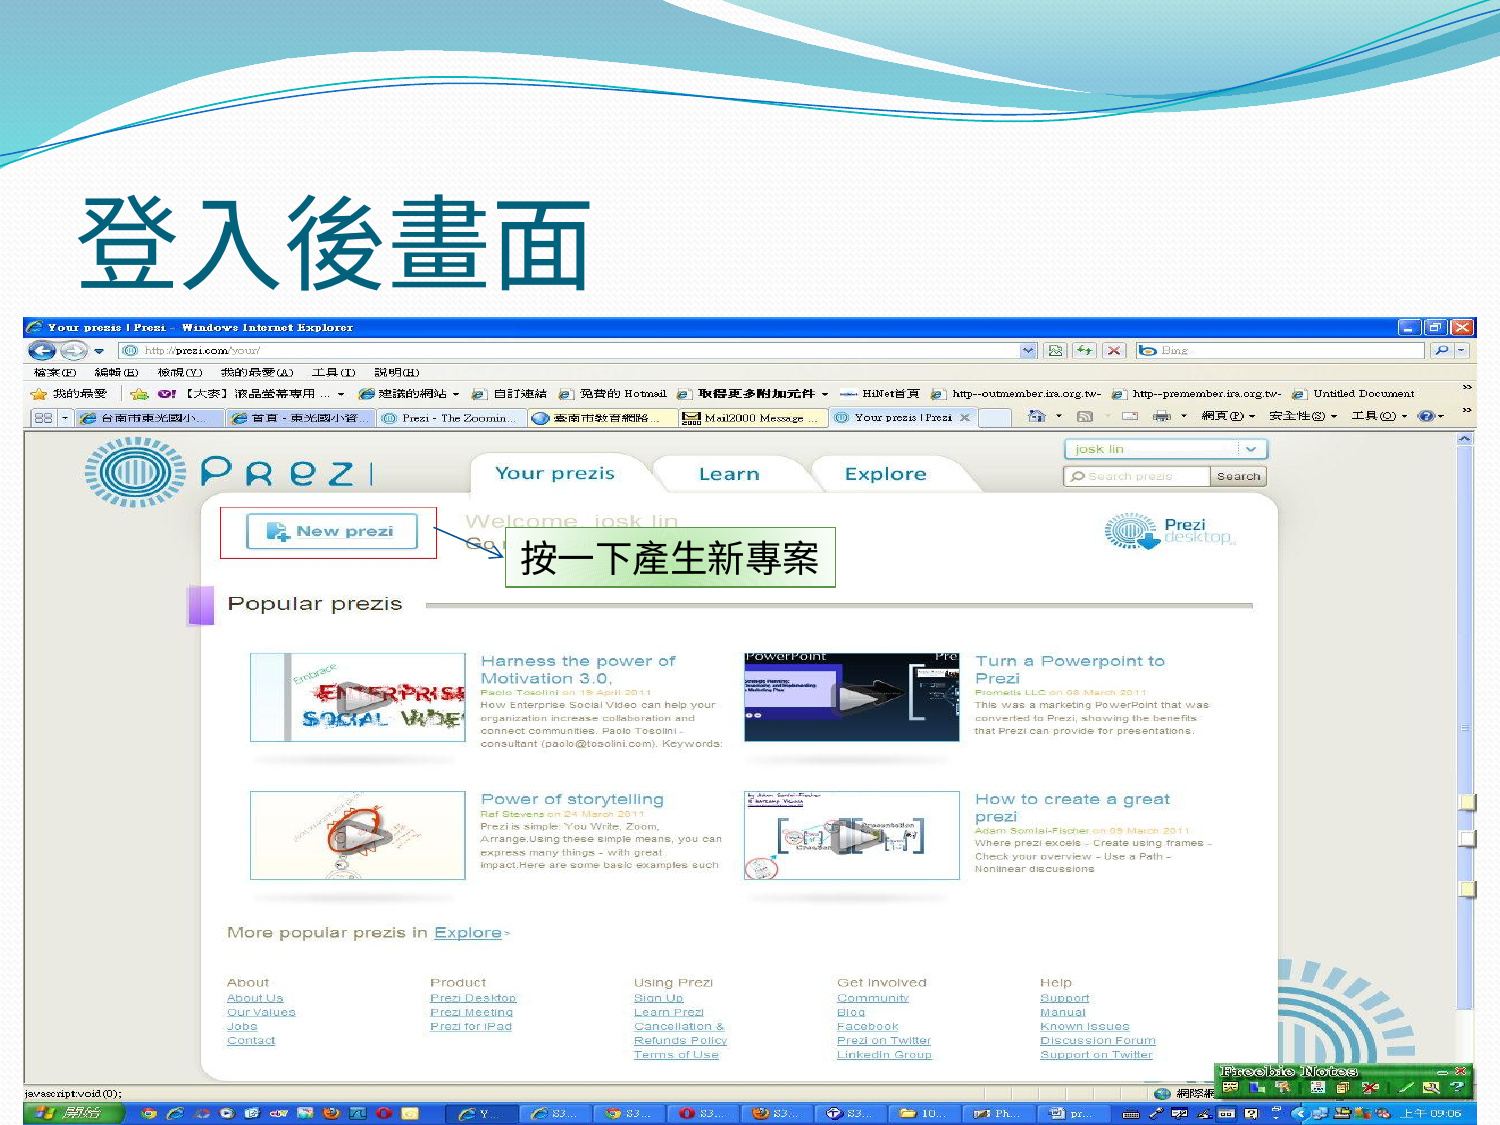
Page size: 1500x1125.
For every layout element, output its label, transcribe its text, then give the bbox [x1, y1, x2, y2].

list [23, 317, 1477, 1125]
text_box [433, 527, 505, 558]
title 登入後畫面 [74, 115, 1426, 304]
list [426, 528, 511, 570]
